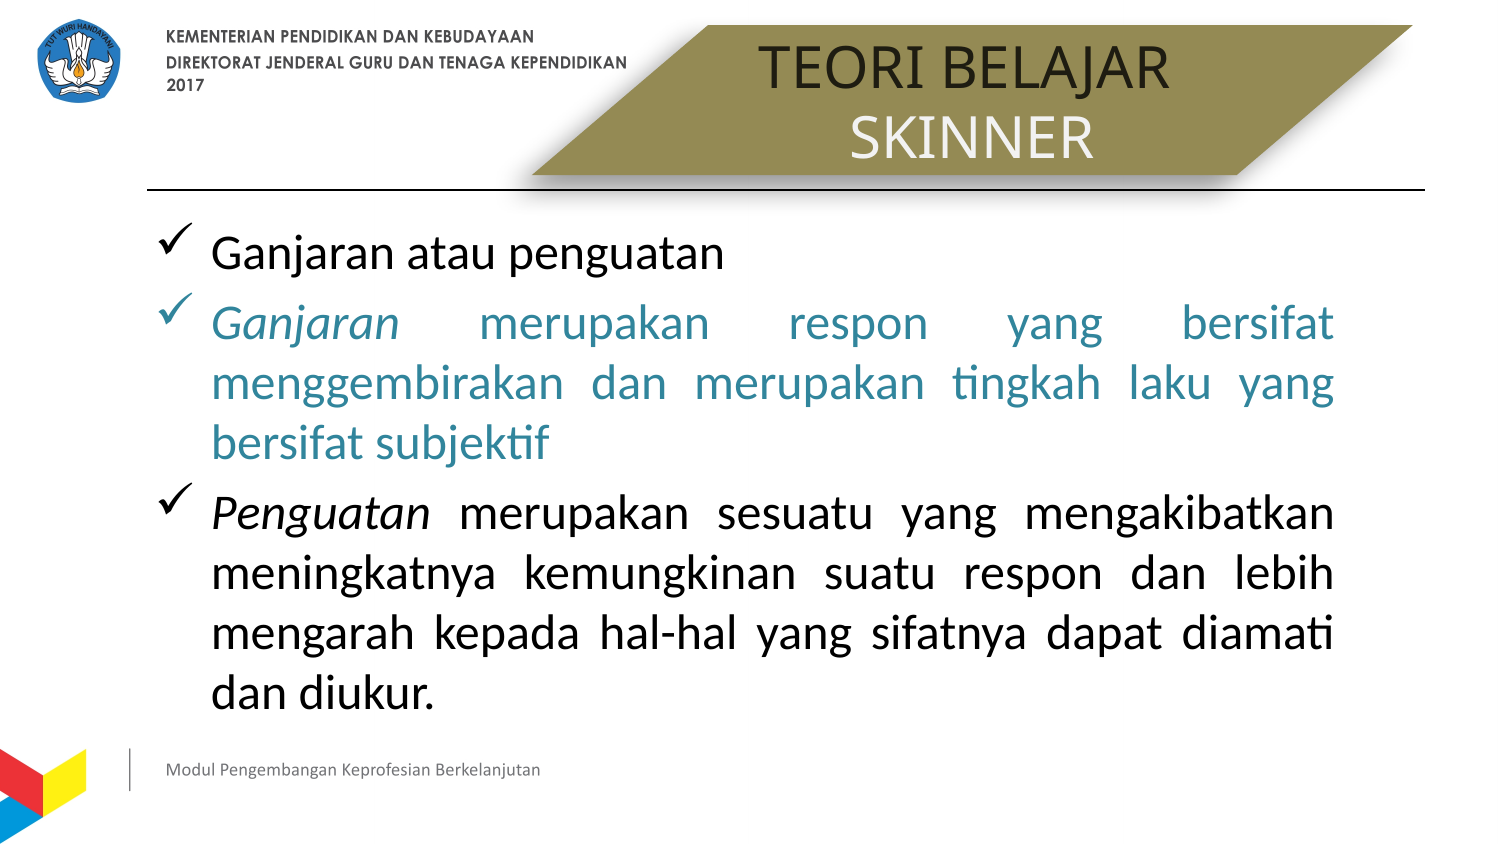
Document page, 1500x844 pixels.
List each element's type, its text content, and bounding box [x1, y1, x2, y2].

list Ganjaran atau penguatan Ganjaran merupakan respon yang bersifat menggembirakan dan merupakan tingkah laku yang bersifat subjektif Penguatan merupakan sesuatu yang mengakibatkan meningkatnya kemungkinan suatu respon dan lebih mengarah kepada hal-hal yang sifatnya dapat diamati dan diukur. [139, 212, 1350, 733]
text_box TEORI BELAJAR SKINNER [529, 23, 1415, 178]
picture [0, 0, 1498, 844]
